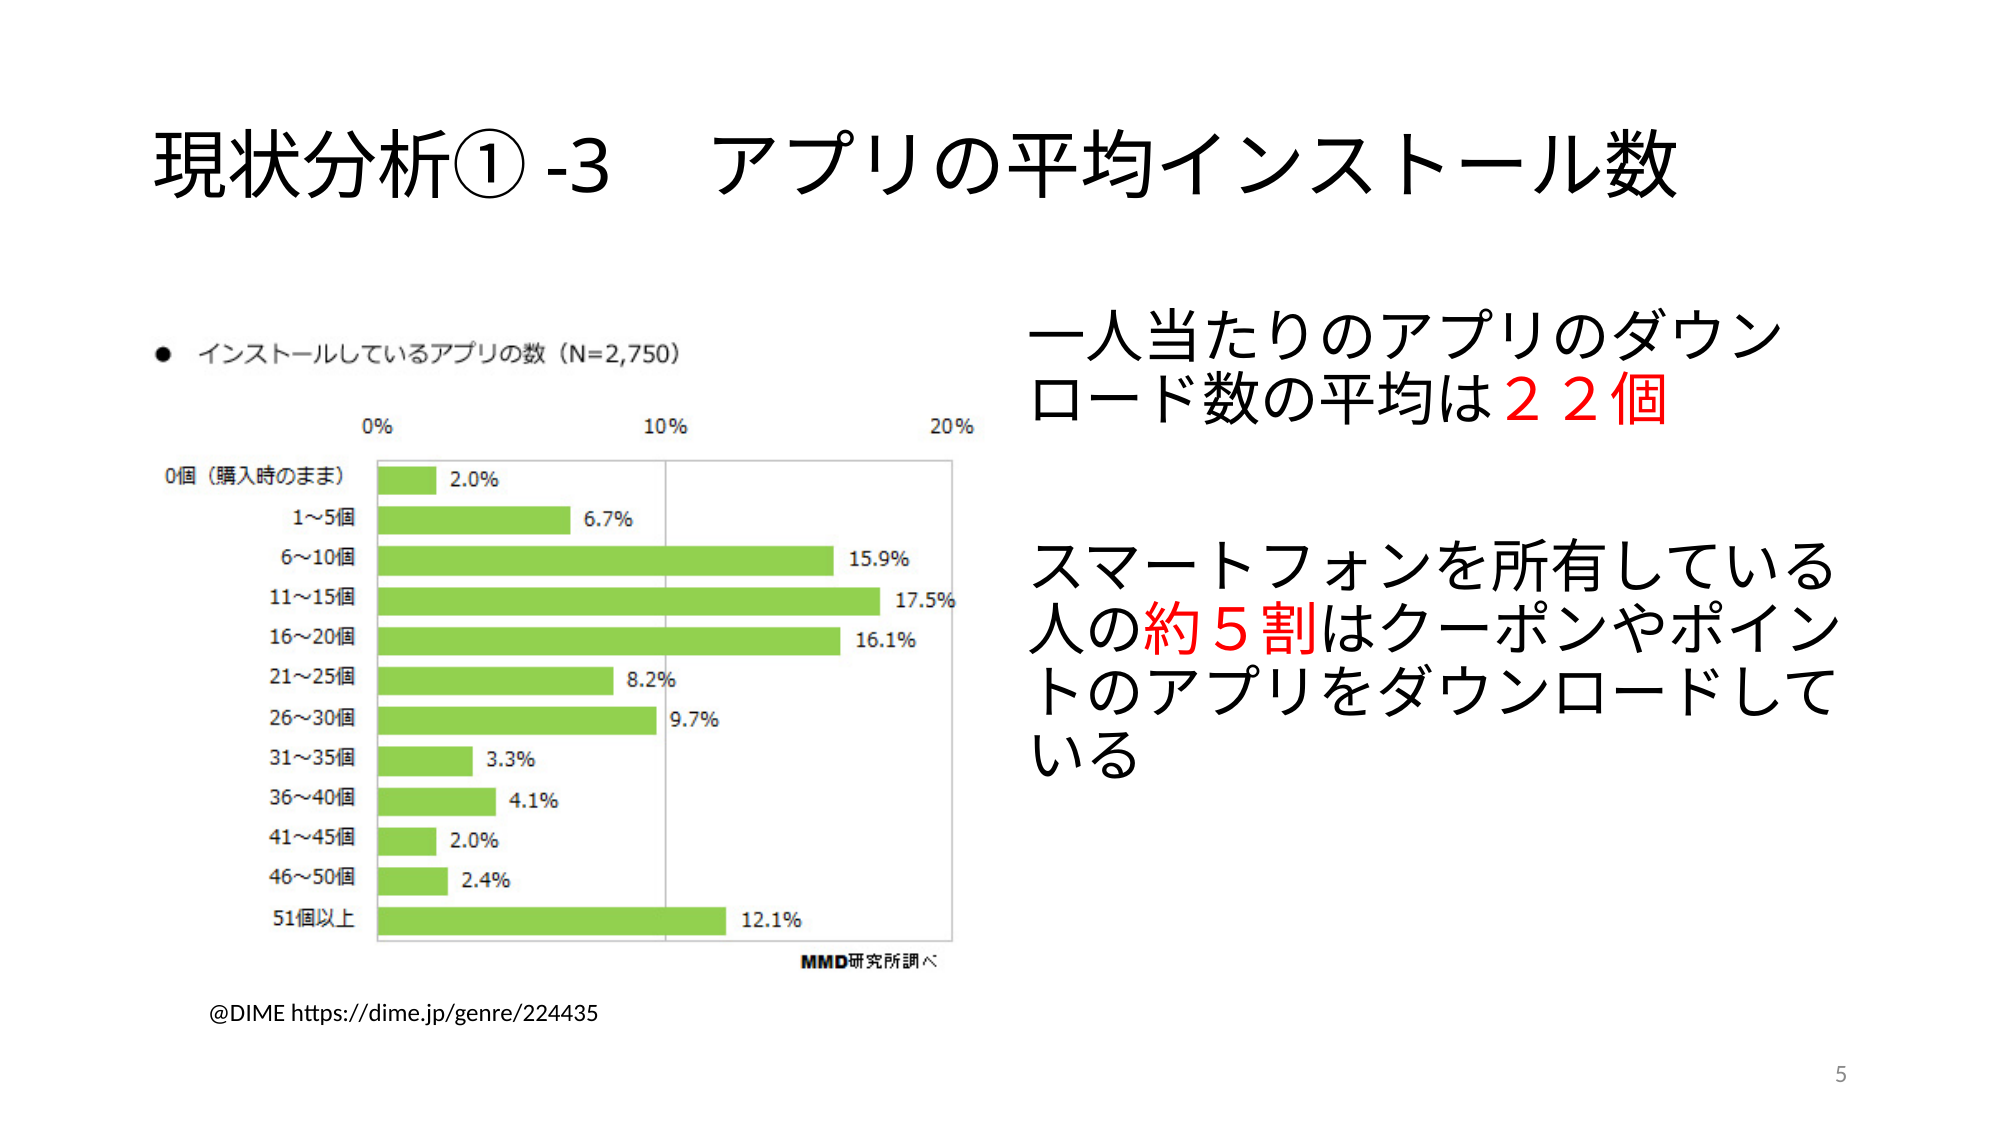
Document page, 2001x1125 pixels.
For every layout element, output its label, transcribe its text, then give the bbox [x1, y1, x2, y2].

list 一人当たりのアプリのダウンロード数の平均は２２個 スマートフォンを所有している人の約５割はクーポンやポイントのアプリをダウンロードしている [1012, 299, 1863, 1014]
text_box @DIME https://dime.jp/genre/224435 [193, 988, 915, 1034]
title 現状分析①-3 アプリの平均インストール数 [137, 59, 1863, 278]
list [137, 336, 988, 977]
slide_number 5 [1412, 1042, 1863, 1103]
